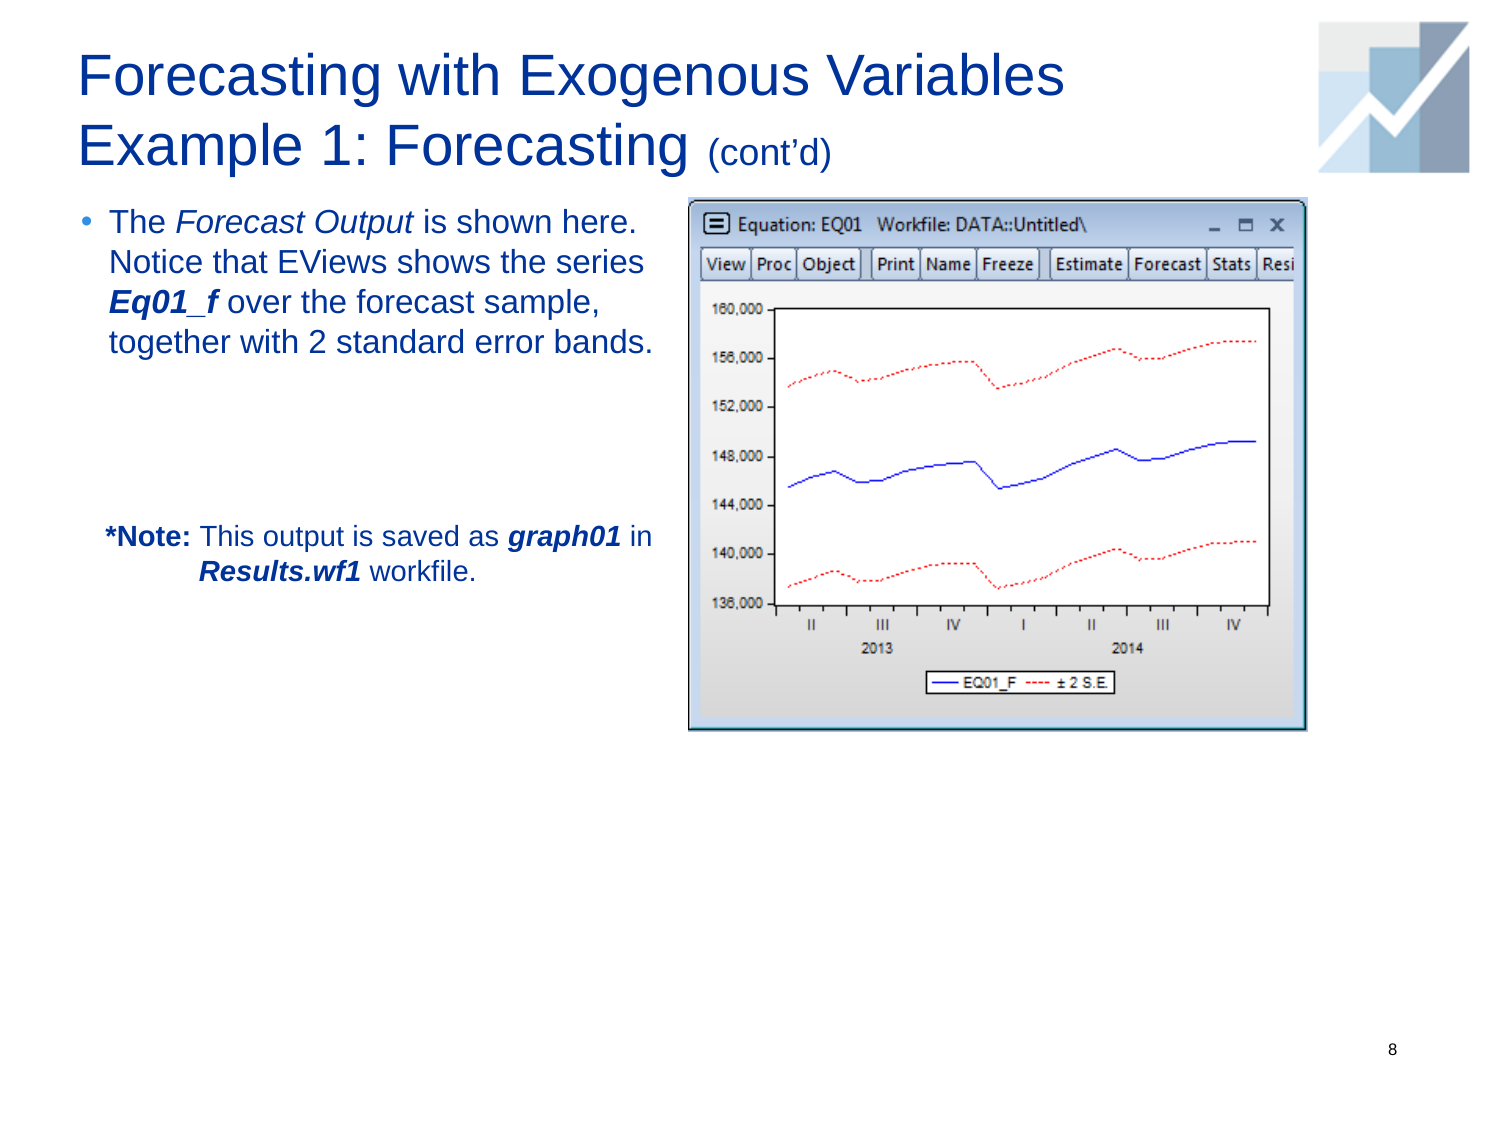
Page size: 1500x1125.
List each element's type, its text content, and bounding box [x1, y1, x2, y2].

slide_number 8 [1262, 1015, 1413, 1067]
text_box *Note: This output is saved as graph01 in Results.wf1 workfile. [90, 510, 682, 593]
list The Forecast Output is shown here. Notice that EViews shows the series Eq01_f over the forecast sample, together with 2 standard error bands. [65, 193, 695, 409]
title Forecasting with Exogenous Variables Example 1: Forecasting (cont’d) [62, 0, 1297, 185]
picture [687, 197, 1308, 733]
picture [1300, 11, 1479, 181]
